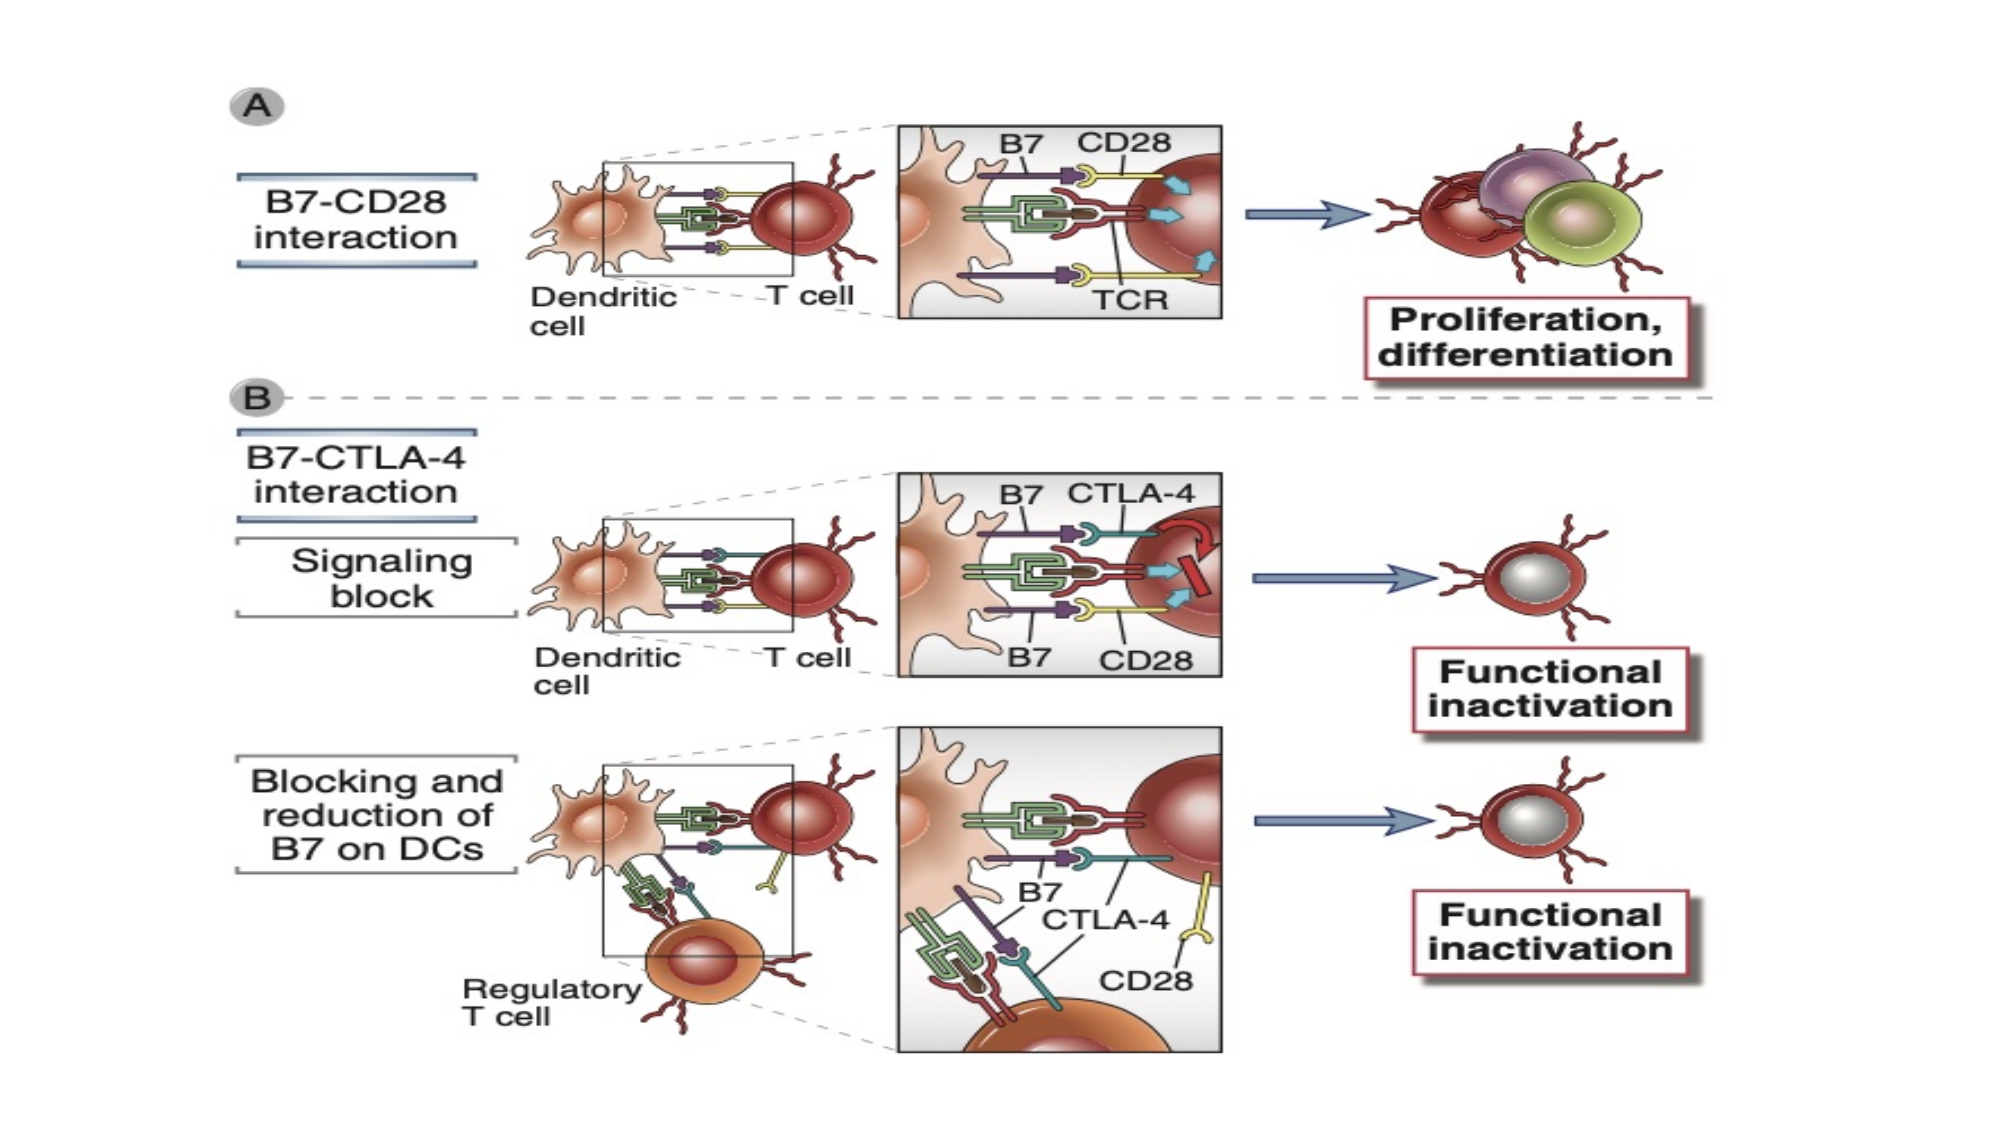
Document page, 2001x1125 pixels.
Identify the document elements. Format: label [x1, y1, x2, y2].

list [174, 70, 1826, 1055]
